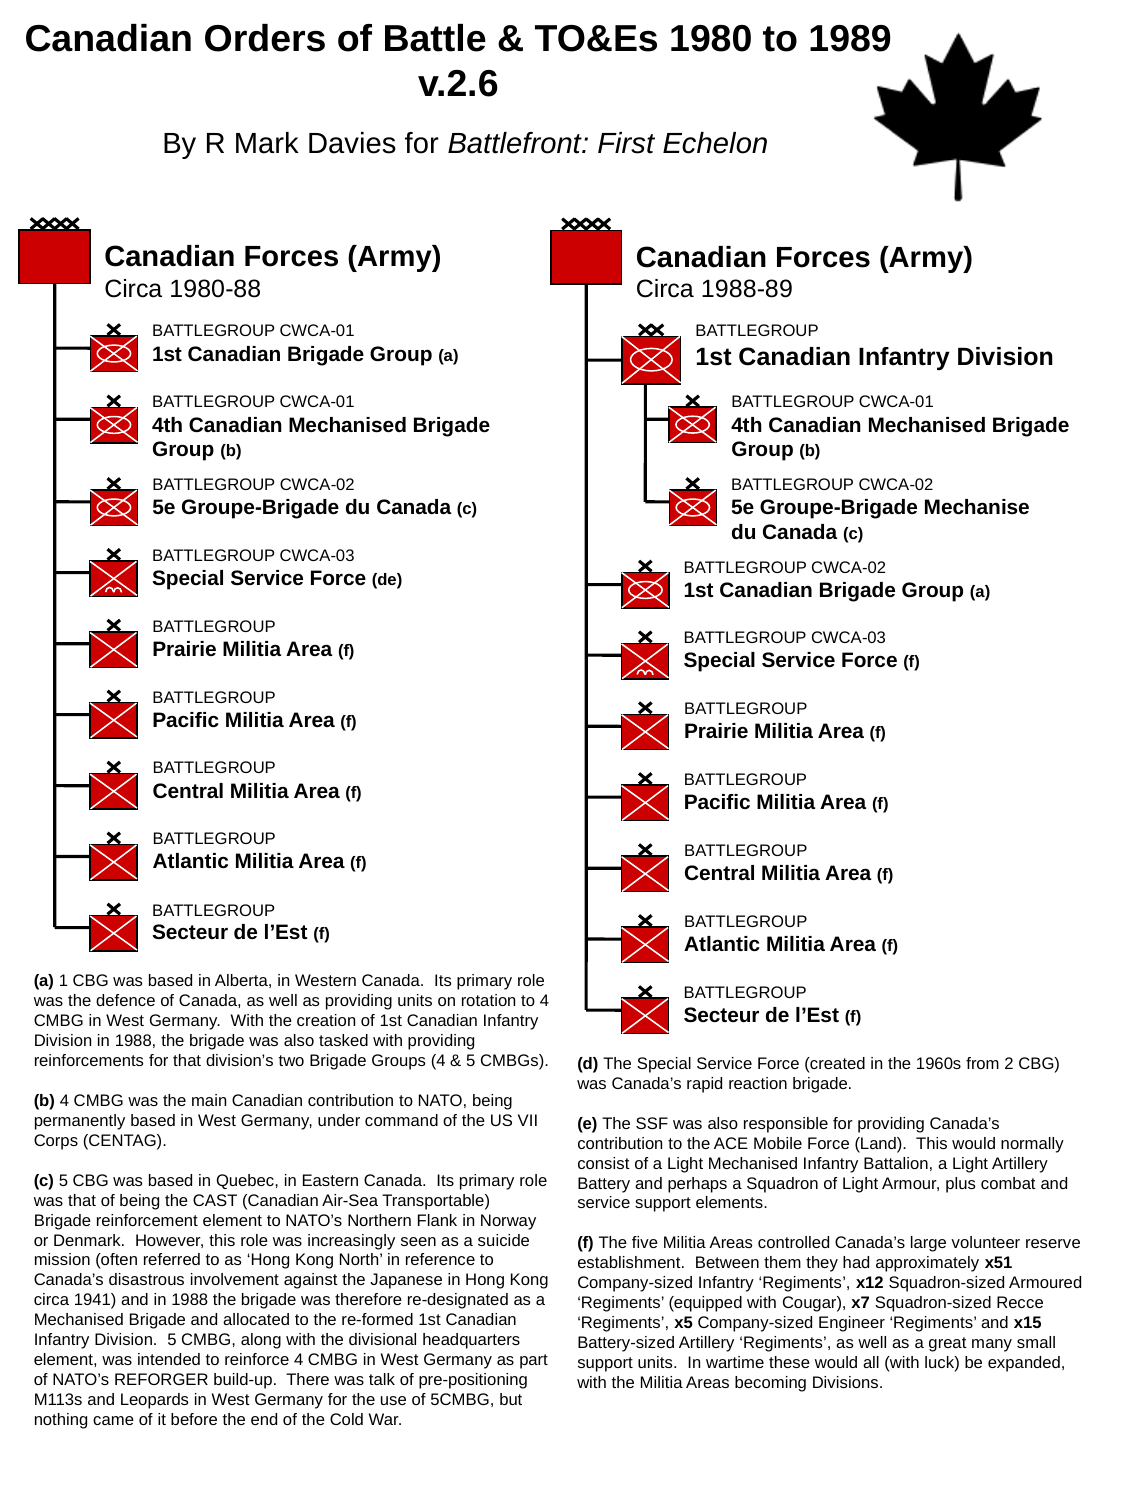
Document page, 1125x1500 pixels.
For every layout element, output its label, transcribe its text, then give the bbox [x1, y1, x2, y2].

text_box BATTLEGROUP Pacific Militia Area (f) [137, 679, 372, 739]
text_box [107, 903, 120, 915]
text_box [107, 761, 120, 773]
text_box BATTLEGROUP CWCA-01 1st Canadian Brigade Group (a) [137, 312, 474, 373]
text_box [107, 549, 120, 560]
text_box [90, 915, 138, 951]
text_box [621, 336, 681, 384]
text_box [638, 702, 652, 713]
text_box BATTLEGROUP CWCA-02 5e Groupe-Brigade du Canada (c) [137, 466, 493, 527]
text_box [90, 844, 138, 880]
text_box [638, 773, 652, 784]
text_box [621, 643, 669, 679]
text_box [638, 631, 652, 643]
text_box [621, 785, 669, 821]
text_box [686, 395, 699, 407]
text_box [621, 714, 669, 750]
text_box Canadian Forces (Army) Circa 1980-88 [89, 230, 466, 310]
text_box (a) 1 CBG was based in Alberta, in Western Canada. Its primary role was the defence of Canada, as well as providing units on rotation to 4 CMBG in West Germany. With the creation of 1st Canadian Infantry Division in 1988, the brigade was also tasked with providing reinforcements for that division’s two Brigade Groups (4 & 5 CMBGs). (b) 4 CMBG was the main Canadian contribution to NATO, being permanently based in West Germany, under command of the US VII Corps (CENTAG). (c) 5 CBG was based in Quebec, in Eastern Canada. Its primary role was that of being the CAST (Canadian Air-Sea Transportable) Brigade reinforcement element to NATO’s Northern Flank in Norway or Denmark. However, this role was increasingly seen as a suicide mission (often referred to as ‘Hong Kong North’ in reference to Canada’s disastrous involvement against the Japanese in Hong Kong circa 1941) and in 1988 the brigade was therefore re-designated as a Mechanised Brigade and allocated to the re-formed 1st Canadian Infantry Division. 5 CMBG, along with the divisional headquarters element, was intended to reinforce 4 CMBG in West Germany as part of NATO’s REFORGER build-up. There was talk of pre-positioning M113s and Leopards in West Germany for the use of 5CMBG, but nothing came of it before the end of the Cold War. [18, 962, 566, 1457]
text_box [668, 407, 717, 443]
text_box BATTLEGROUP Secteur de l’Est (f) [668, 974, 877, 1035]
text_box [562, 218, 611, 230]
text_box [30, 218, 79, 229]
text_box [638, 844, 652, 855]
text_box BATTLEGROUP Central Militia Area (f) [137, 750, 377, 810]
text_box BATTLEGROUP CWCA-02 1st Canadian Brigade Group (a) [668, 549, 1006, 609]
text_box BATTLEGROUP CWCA-01 4th Canadian Mechanised Brigade Group (b) [137, 383, 511, 469]
text_box BATTLEGROUP Pacific Militia Area (f) [669, 761, 904, 822]
text_box [19, 230, 89, 284]
text_box (d) The Special Service Force (created in the 1960s from 2 CBG) was Canada’s rapid reaction brigade. (e) The SSF was also responsible for providing Canada’s contribution to the ACE Mobile Force (Land). This would normally consist of a Light Mechanised Infantry Battalion, a Light Artillery Battery and perhaps a Squadron of Light Armour, plus combat and service support elements. (f) The five Militia Areas controlled Canada’s large volunteer reserve establishment. Between them they had approximately x51 Company-sized Infantry ‘Regiments’, x12 Squadron-sized Armoured ‘Regiments’ (equipped with Cougar), x7 Squadron-sized Recce ‘Regiments’, x5 Company-sized Engineer ‘Regiments’ and x15 Battery-sized Artillery ‘Regiments’, as well as a great many small support units. In wartime these would all (with luck) be expanded, with the Militia Areas becoming Divisions. [562, 1045, 1106, 1400]
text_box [669, 490, 717, 526]
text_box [638, 915, 652, 926]
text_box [107, 832, 120, 844]
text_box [107, 395, 120, 407]
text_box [621, 856, 669, 892]
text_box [638, 560, 652, 572]
text_box BATTLEGROUP Central Militia Area (f) [669, 832, 909, 893]
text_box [90, 702, 138, 738]
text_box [621, 998, 669, 1034]
text_box BATTLEGROUP Atlantic Militia Area (f) [669, 903, 914, 964]
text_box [621, 927, 669, 963]
text_box BATTLEGROUP CWCA-01 4th Canadian Mechanised Brigade Group (b) [716, 383, 1085, 469]
text_box BATTLEGROUP Prairie Militia Area (f) [669, 690, 902, 751]
text_box BATTLEGROUP 1st Canadian Infantry Division [680, 312, 1070, 378]
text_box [90, 560, 138, 597]
text_box [550, 230, 621, 284]
picture [857, 17, 1059, 219]
text_box BATTLEGROUP Prairie Militia Area (f) [137, 608, 370, 668]
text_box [90, 773, 138, 810]
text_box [107, 324, 120, 335]
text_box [107, 478, 120, 489]
text_box Canadian Forces (Army) Circa 1988-89 [621, 230, 997, 311]
text_box BATTLEGROUP CWCA-03 Special Service Force (f) [668, 619, 935, 680]
text_box BATTLEGROUP Atlantic Militia Area (f) [137, 820, 382, 881]
text_box BATTLEGROUP Secteur de l’Est (f) [137, 891, 345, 952]
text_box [621, 572, 670, 609]
text_box BATTLEGROUP CWCA-02 5e Groupe-Brigade Mechanise du Canada (c) [716, 466, 1045, 551]
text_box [638, 986, 652, 997]
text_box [90, 407, 138, 443]
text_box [686, 478, 699, 489]
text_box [90, 631, 138, 668]
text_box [90, 336, 138, 372]
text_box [107, 619, 120, 631]
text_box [107, 690, 120, 702]
text_box BATTLEGROUP CWCA-03 Special Service Force (de) [137, 537, 418, 597]
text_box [638, 324, 664, 336]
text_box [90, 490, 138, 526]
title Canadian Orders of Battle & TO&Es 1980 to 1989 v.2.6 By R Mark Davies for Battlefront: First Echelon [0, 0, 917, 178]
